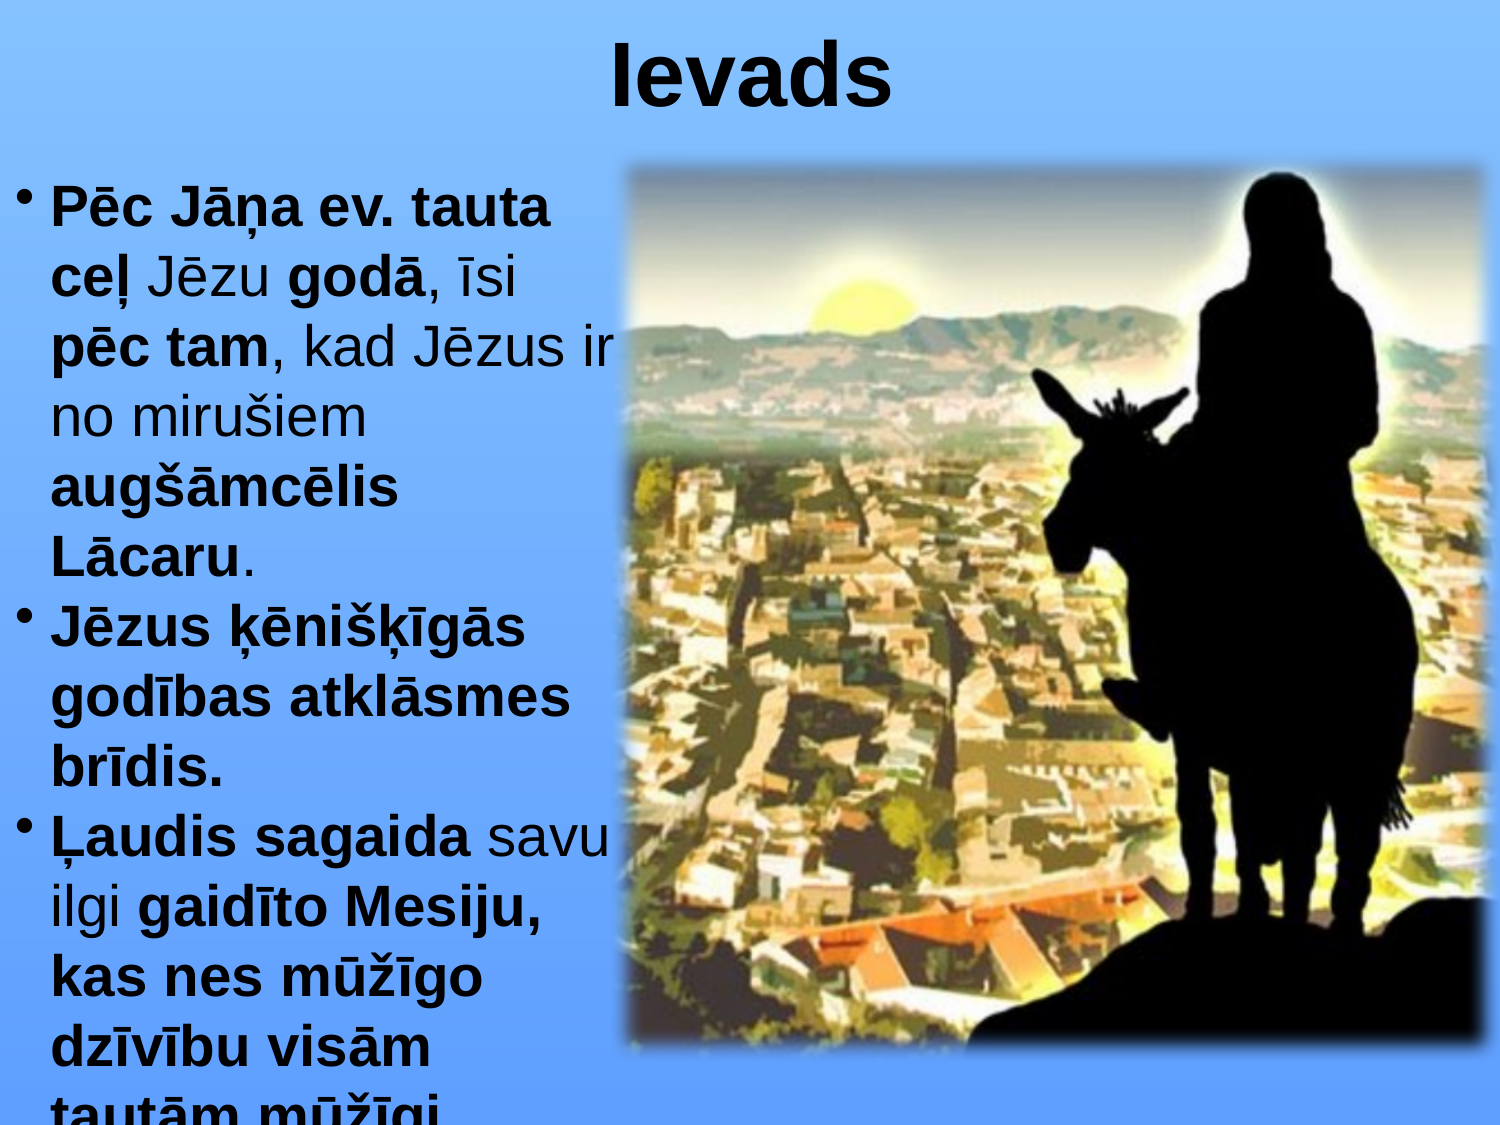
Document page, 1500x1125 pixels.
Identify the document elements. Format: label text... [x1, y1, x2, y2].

picture [609, 148, 1500, 1063]
title Ievads [76, 0, 1428, 140]
text_box Pēc Jāņa ev. tauta ceļ Jēzu godā, īsi pēc tam, kad Jēzus ir no mirušiem augšāmcēlis Lācaru. Jēzus ķēnišķīgās godības atklāsmes brīdis. Ļaudis sagaida savu ilgi gaidīto Mesiju, kas nes mūžīgo dzīvību visām tautām mūžīgi. [0, 160, 633, 1125]
